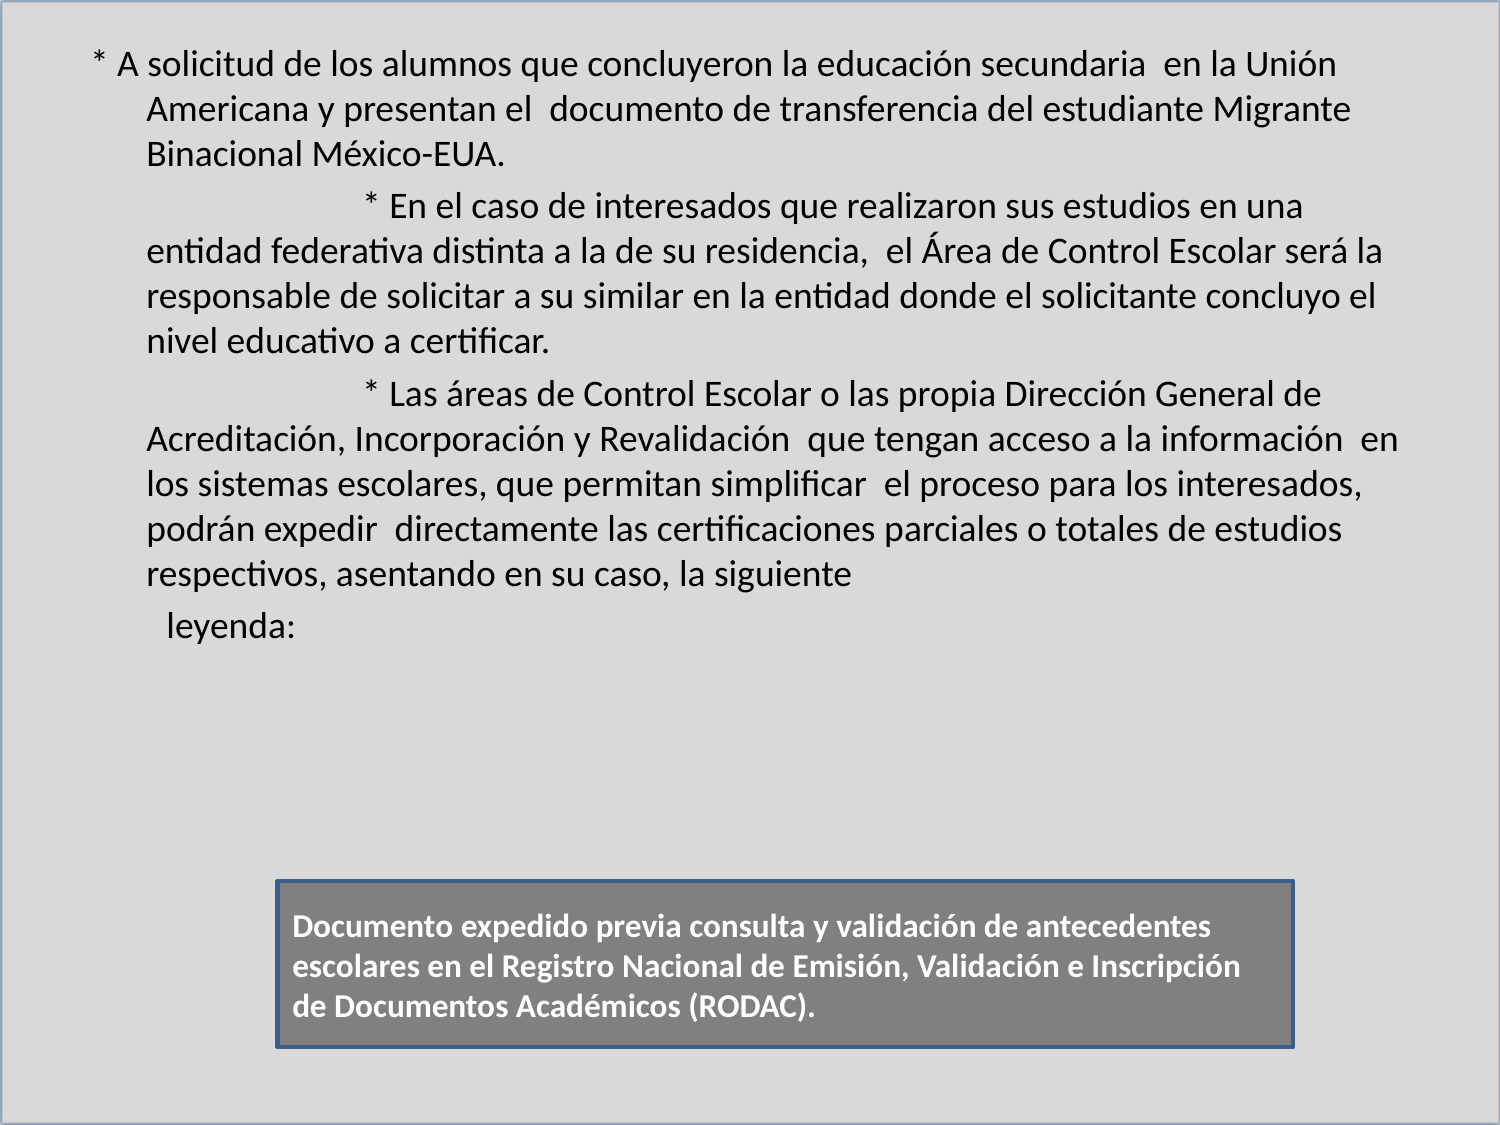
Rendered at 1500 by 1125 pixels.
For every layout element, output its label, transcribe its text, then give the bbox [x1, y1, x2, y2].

text_box [4, 4, 1497, 1122]
text_box Documento expedido previa consulta y validación de antecedentes escolares en el Registro Nacional de Emisión, Validación e Inscripción de Documentos Académicos (RODAC). [275, 879, 1295, 1049]
list * A solicitud de los alumnos que concluyeron la educación secundaria en la Unión Americana y presentan el documento de transferencia del estudiante Migrante Binacional México-EUA. * En el caso de interesados que realizaron sus estudios en una entidad federativa distinta a la de su residencia, el Área de Control Escolar será la responsable de solicitar a su similar en la entidad donde el solicitante concluyo el nivel educativo a certificar. * Las áreas de Control Escolar o las propia Dirección General de Acreditación, Incorporación y Revalidación que tengan acceso a la información en los sistemas escolares, que permitan simplificar el proceso para los interesados, podrán expedir directamente las certificaciones parciales o totales de estudios respectivos, asentando en su caso, la siguiente leyenda: [75, 30, 1425, 1083]
